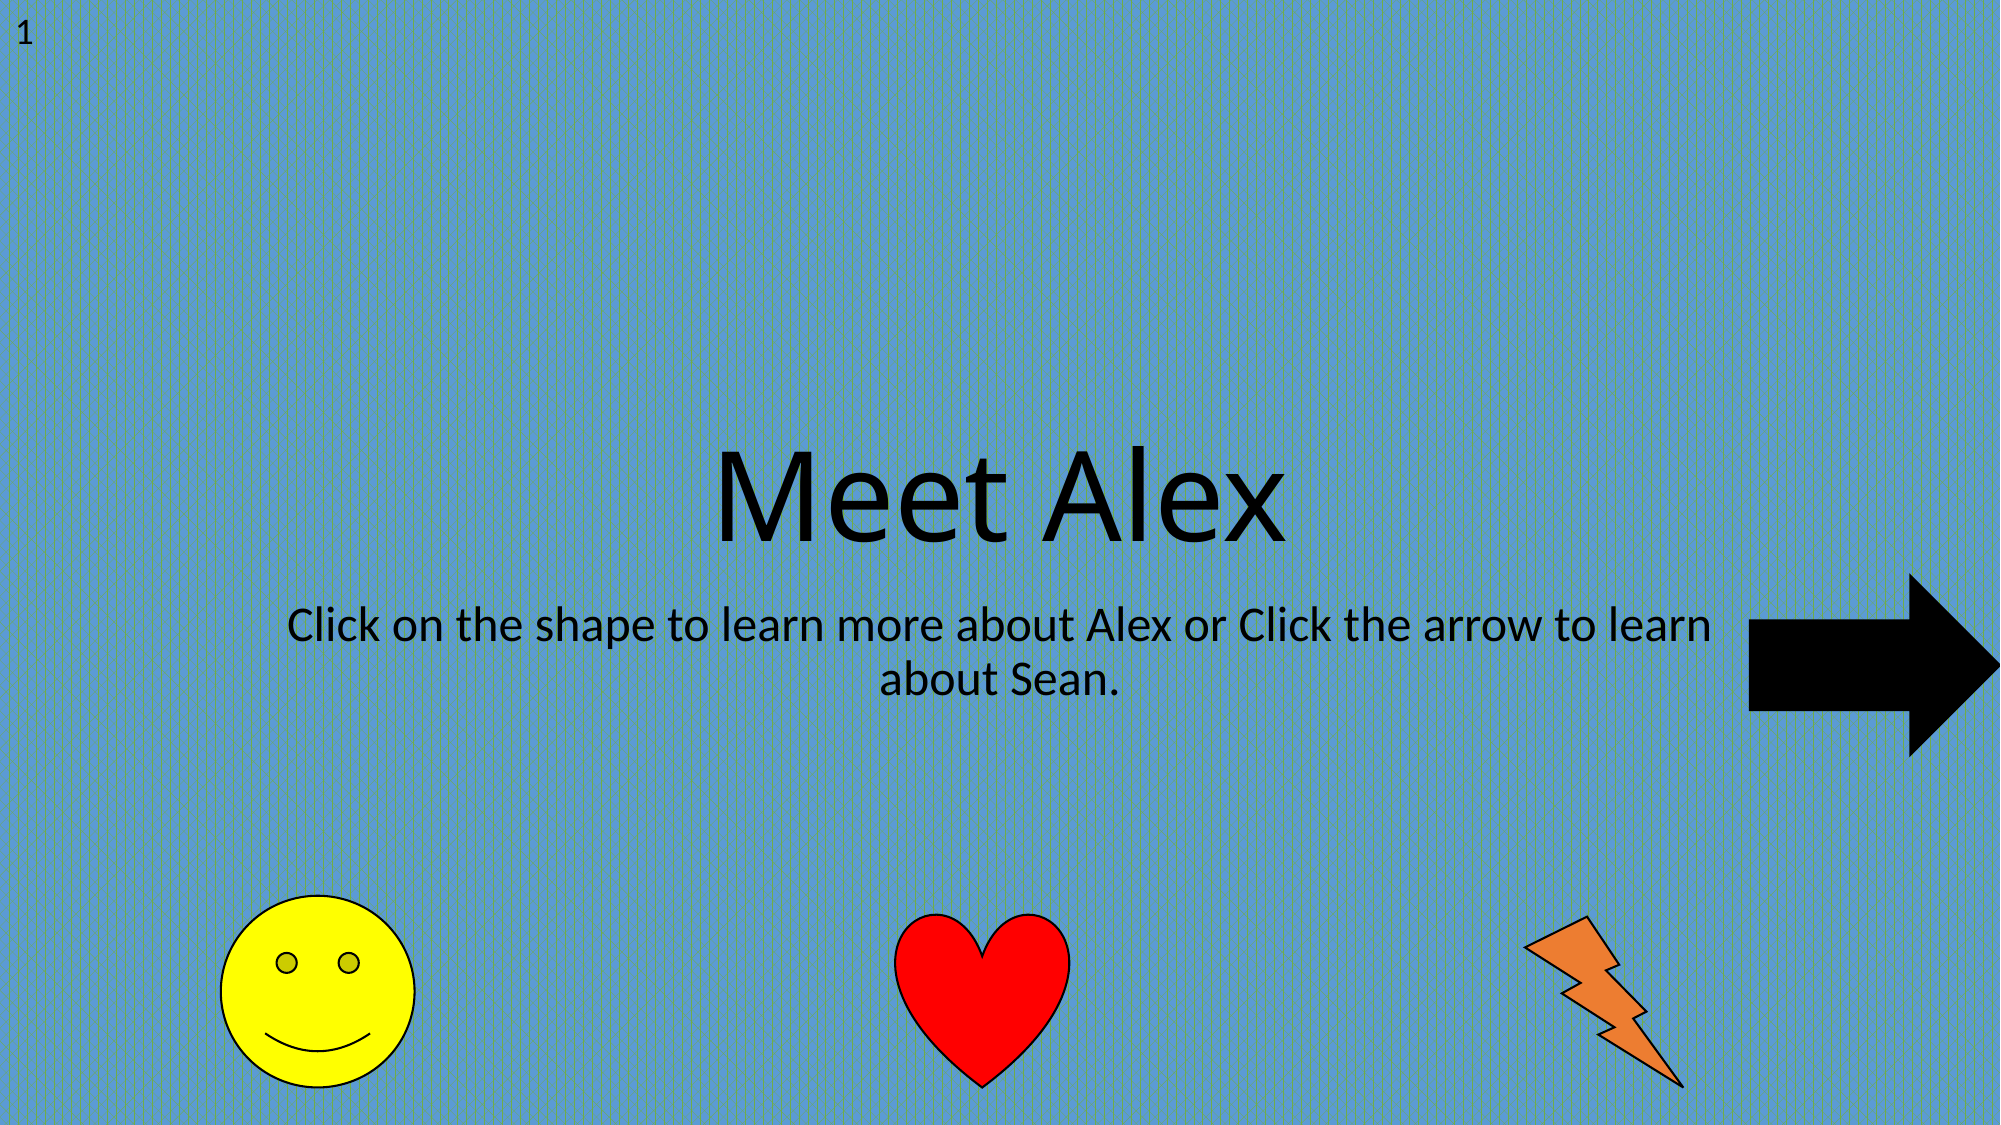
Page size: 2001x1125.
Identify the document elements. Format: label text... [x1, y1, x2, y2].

text_box [1522, 915, 1685, 1089]
text_box [894, 913, 1071, 1089]
text_box [219, 894, 416, 1089]
text_box [1748, 573, 2000, 758]
title Meet Alex [249, 184, 1750, 576]
subtitle Click on the shape to learn more about Alex or Click the arrow to learn about Sean. [249, 590, 1750, 863]
text_box 1 [0, 0, 48, 60]
